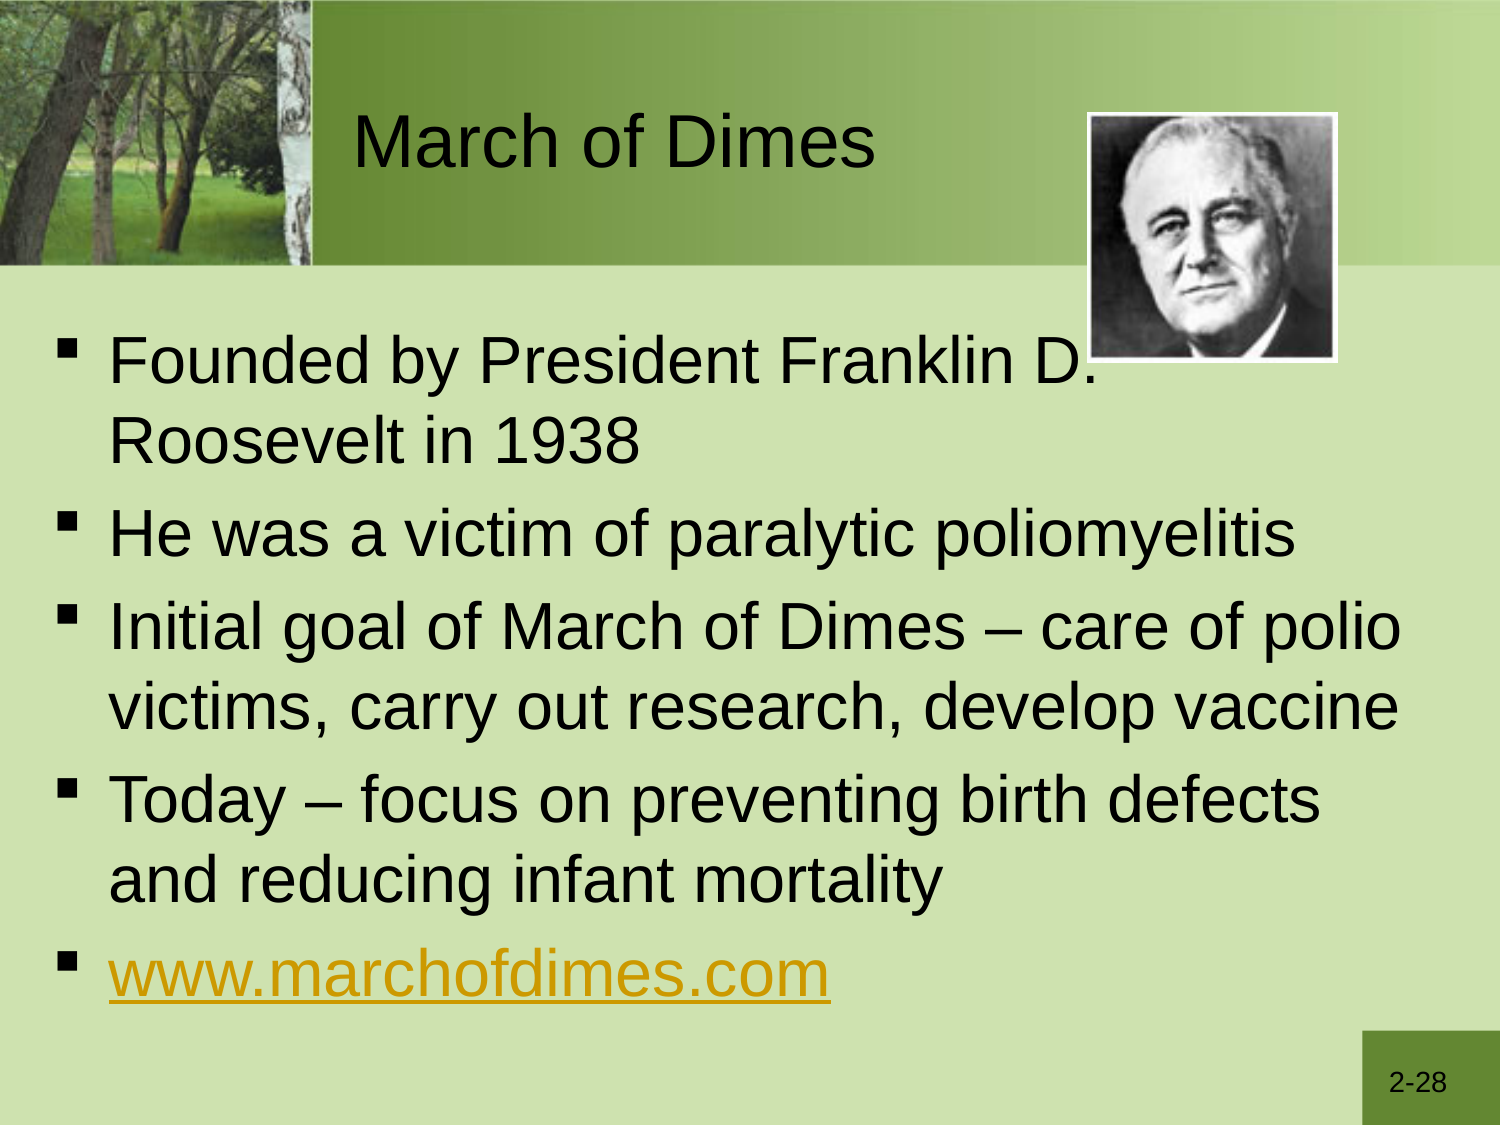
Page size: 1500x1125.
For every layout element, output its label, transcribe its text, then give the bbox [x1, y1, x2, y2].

title March of Dimes [337, 24, 1438, 250]
slide_number 2-28 [1149, 1031, 1463, 1107]
picture [0, 0, 1500, 1125]
list Founded by President Franklin D. Roosevelt in 1938 He was a victim of paralytic poliomyelitis Initial goal of March of Dimes – care of polio victims, carry out research, develop vaccine Today – focus on preventing birth defects and reducing infant mortality www.marchofdimes.com [37, 308, 1463, 1013]
